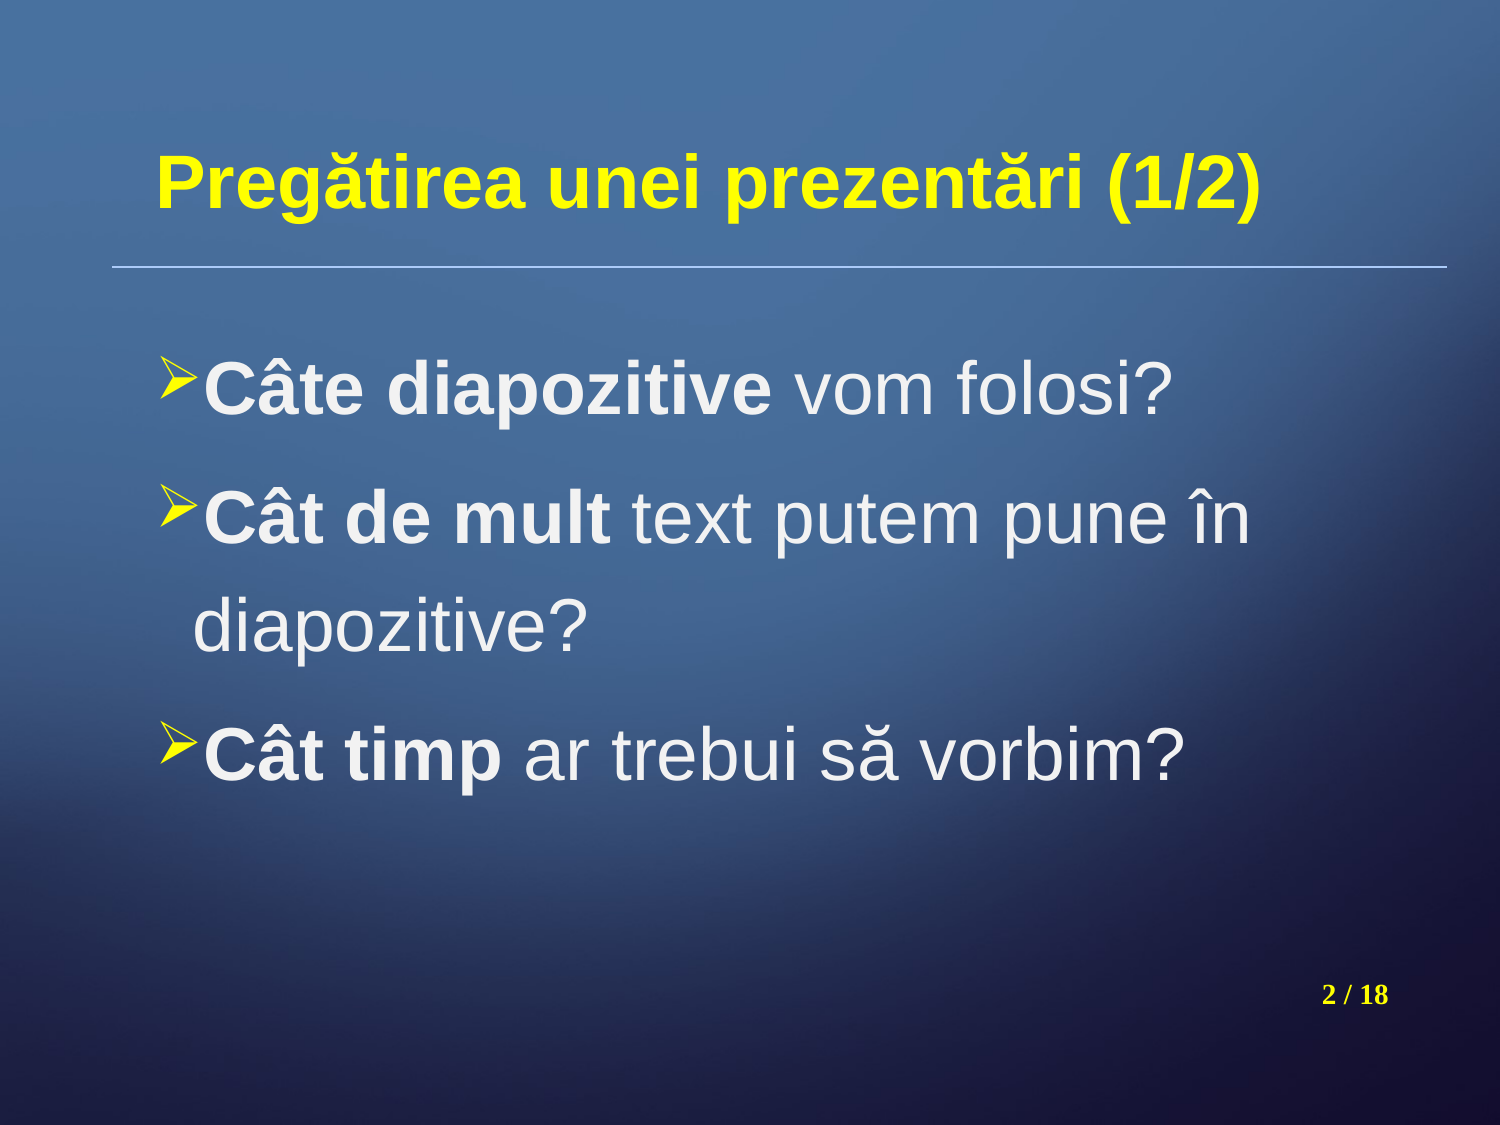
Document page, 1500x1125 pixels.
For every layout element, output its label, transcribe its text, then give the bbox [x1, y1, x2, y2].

slide_number 2 / 18 [1264, 965, 1447, 1025]
picture [0, 0, 1500, 1125]
list Câte diapozitive vom folosi? Cât de mult text putem pune în diapozitive? Cât timp ar trebui să vorbim? [140, 314, 1360, 950]
title Pregătirea unei prezentări (1/2) [140, 101, 1360, 266]
